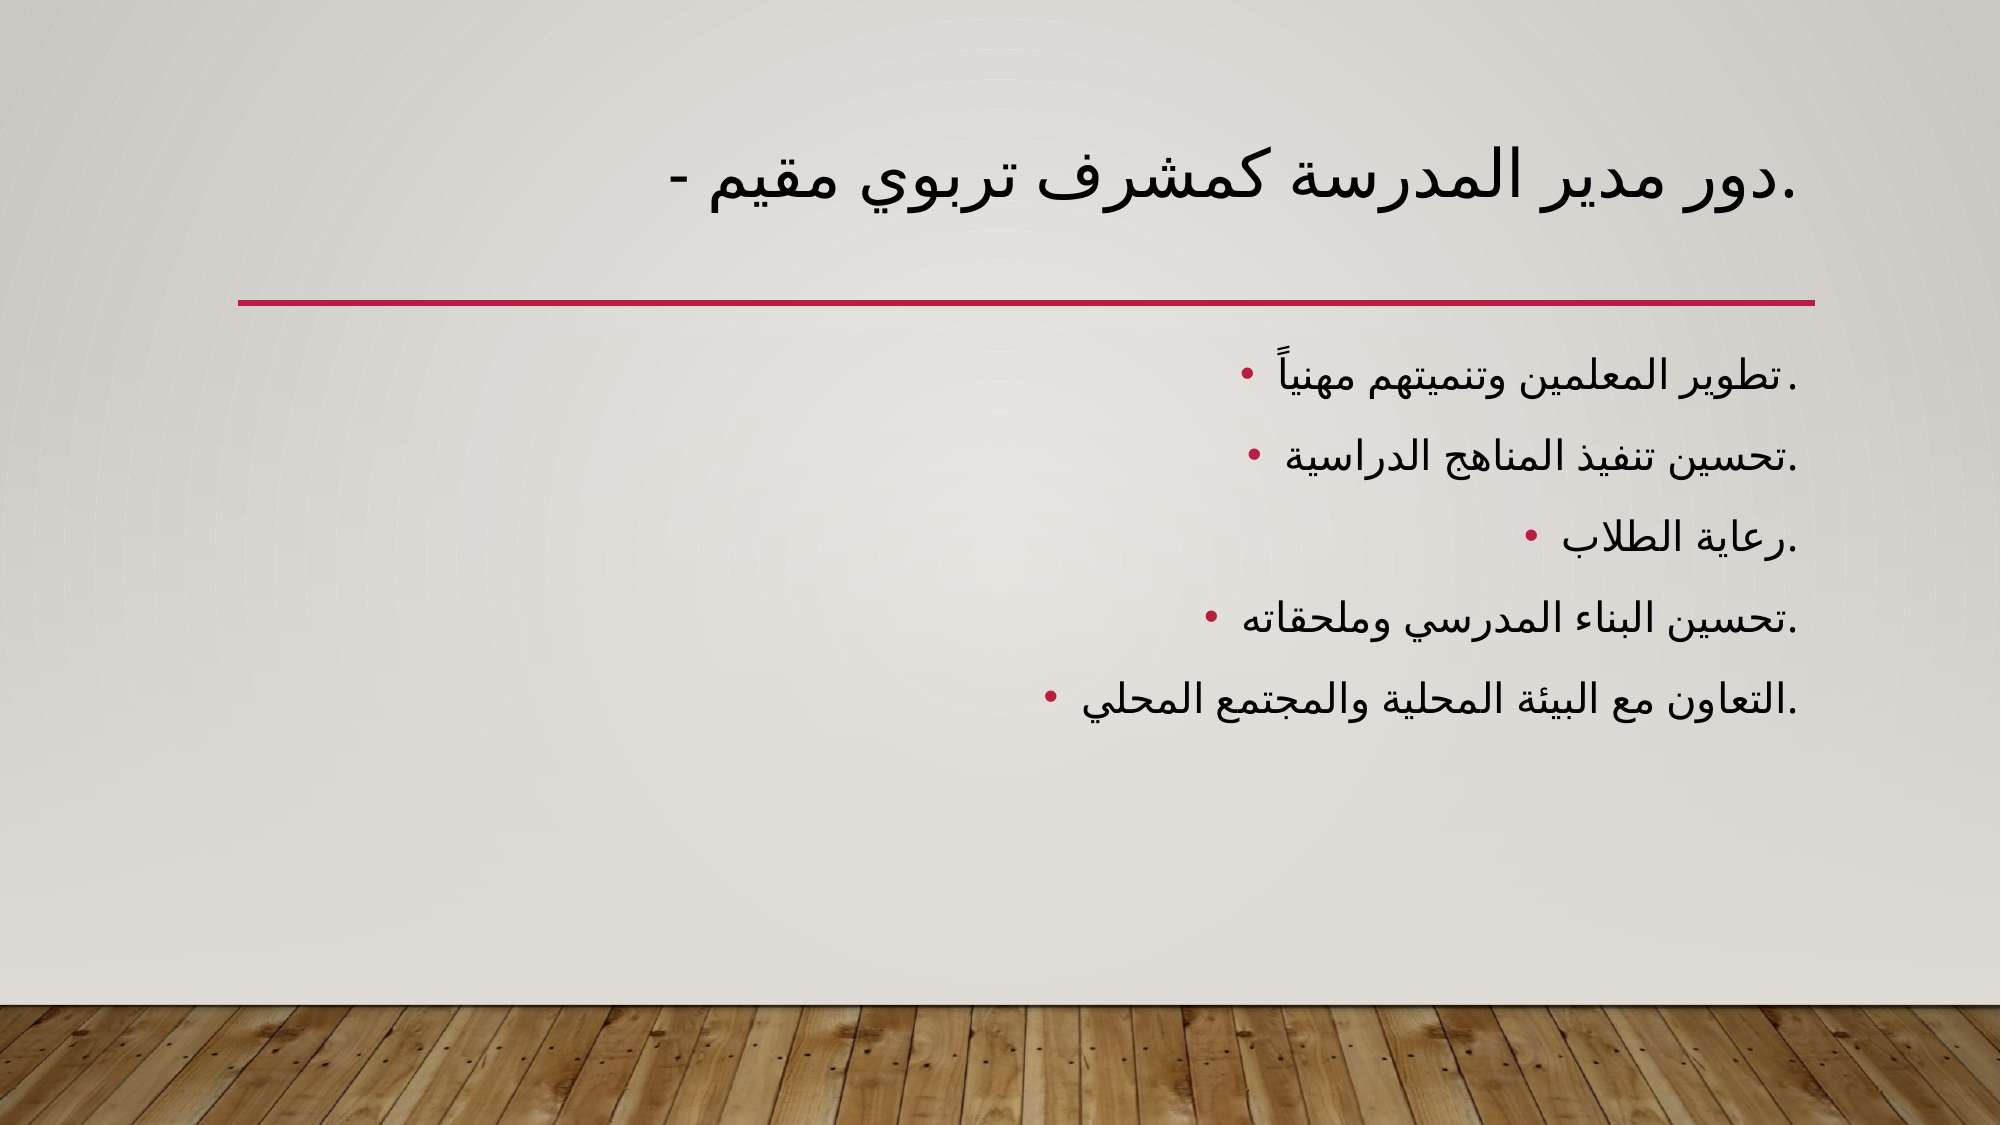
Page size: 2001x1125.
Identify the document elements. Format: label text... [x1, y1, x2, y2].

title - دور مدير المدرسة كمشرف تربوي مقيم.​ [238, 131, 1814, 305]
picture [0, 1005, 2000, 1125]
list تطوير المعلمين وتنميتهم مهنياً.​ تحسين تنفيذ المناهج الدراسية.​ رعاية الطلاب.​ تحسين البناء المدرسي وملحقاته.​ التعاون مع البيئة المحلية والمجتمع المحلي.​ [238, 330, 1814, 897]
